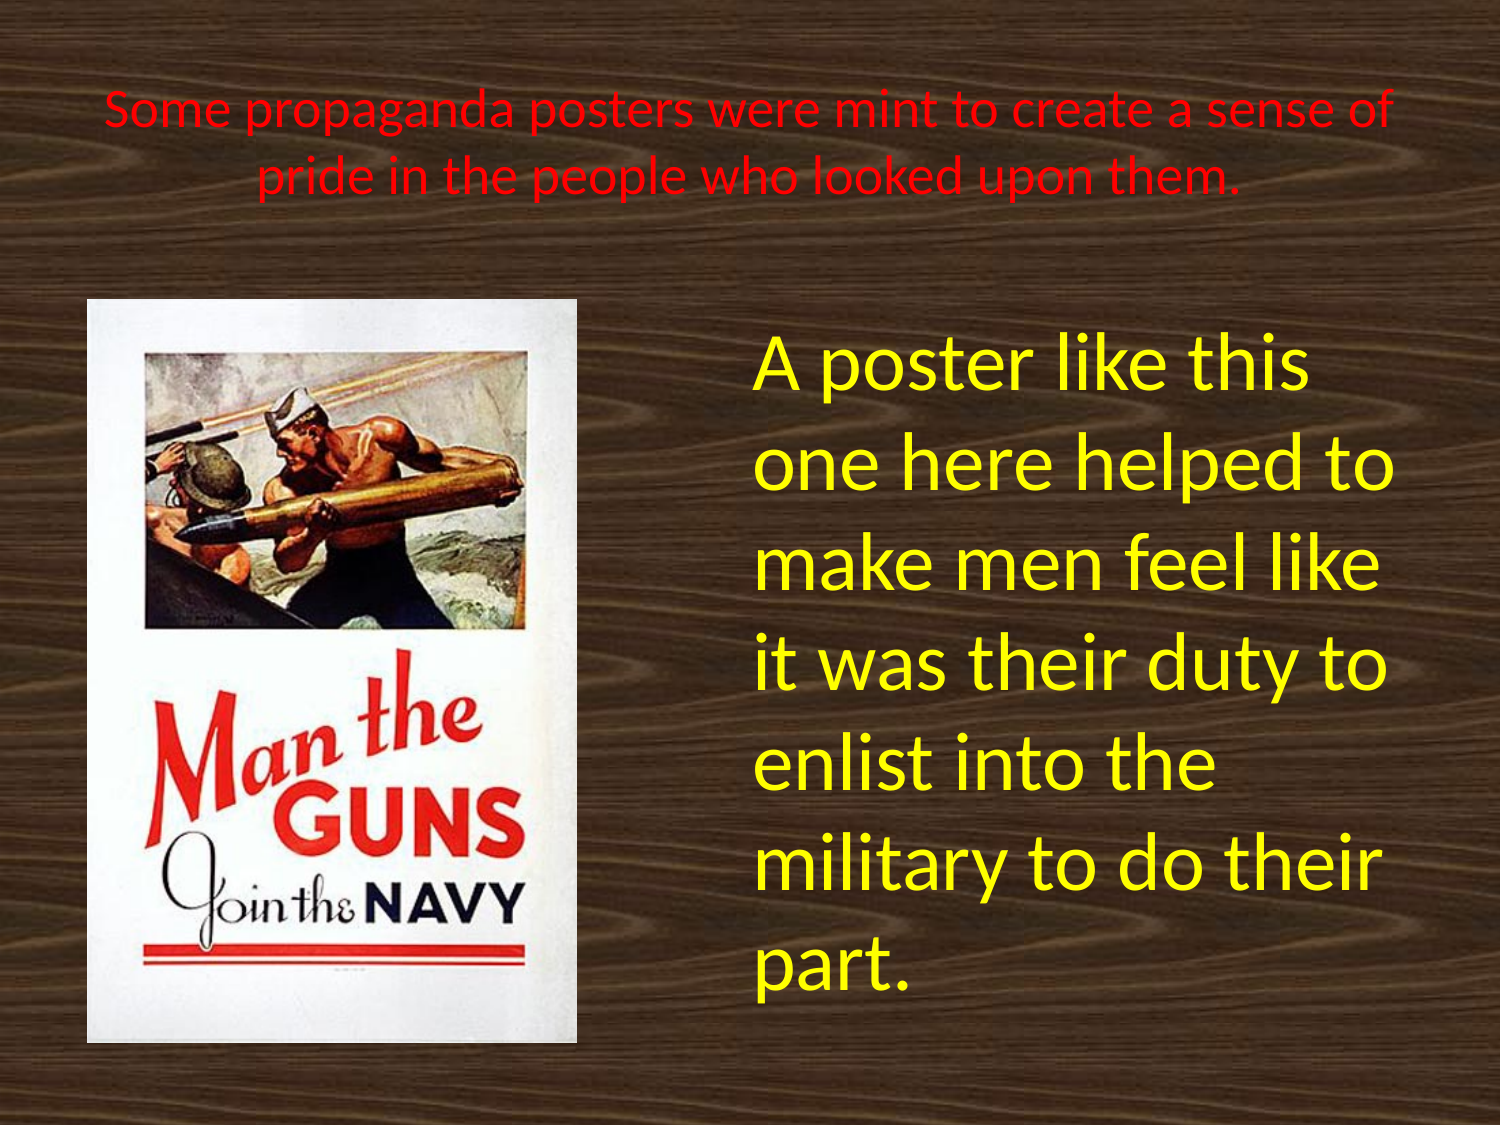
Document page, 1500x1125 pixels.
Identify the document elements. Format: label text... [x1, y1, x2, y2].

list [87, 299, 577, 1043]
picture [0, 0, 1500, 1125]
title Some propaganda posters were mint to create a sense of pride in the people who looked upon them. [75, 45, 1425, 233]
text_box A poster like this one here helped to make men feel like it was their duty to enlist into the military to do their part. [737, 299, 1413, 1015]
